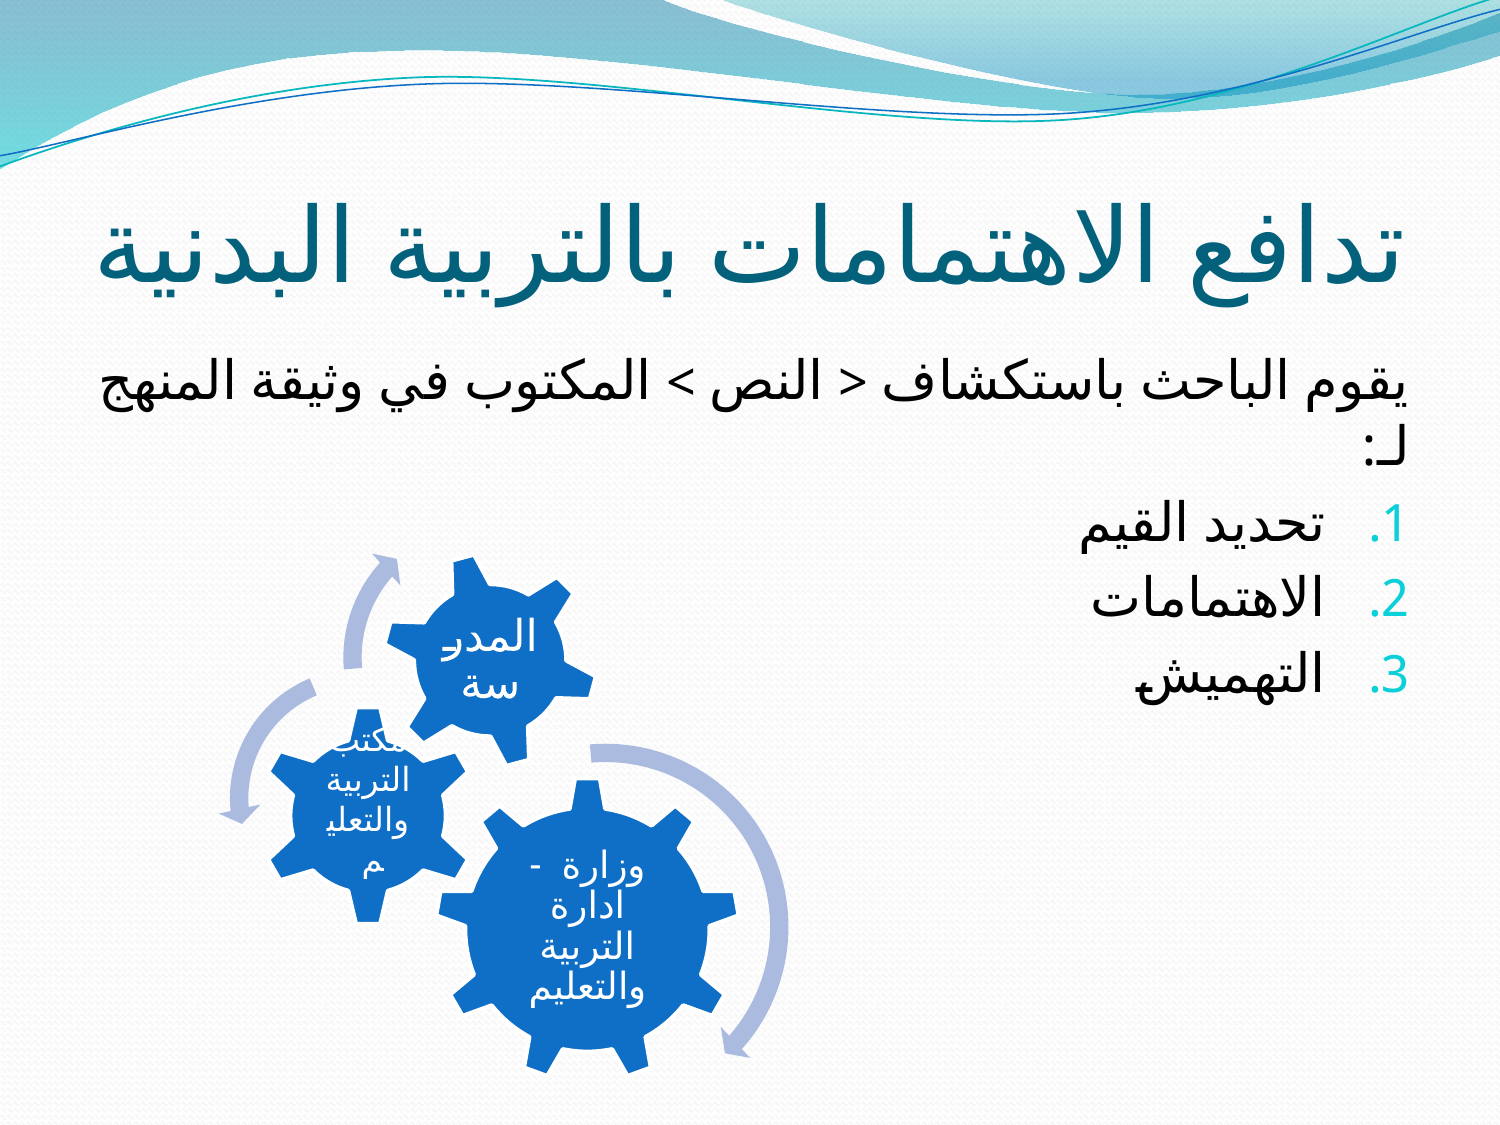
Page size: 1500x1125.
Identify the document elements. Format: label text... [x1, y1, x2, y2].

list يقوم الباحث باستكشاف < النص > المكتوب في وثيقة المنهج لـ: تحديد القيم الاهتمامات التهميش [75, 262, 1425, 1083]
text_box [100, 526, 825, 1083]
title تدافع الاهتمامات بالتربية البدنية [75, 115, 1425, 262]
